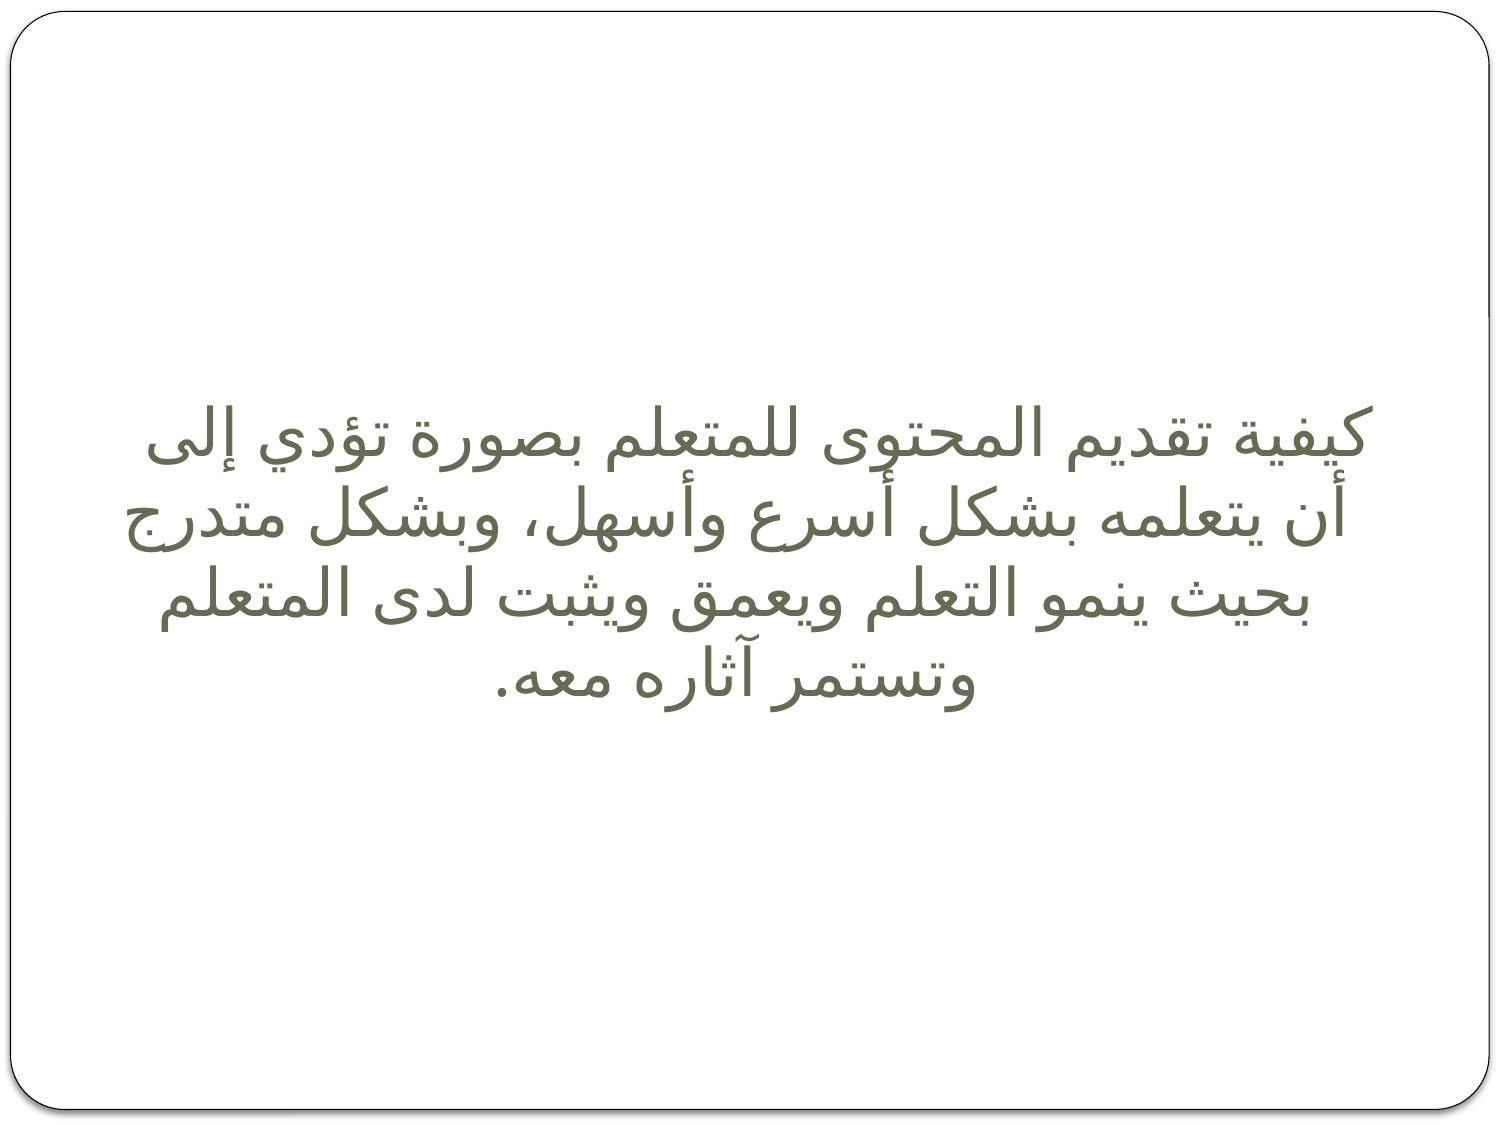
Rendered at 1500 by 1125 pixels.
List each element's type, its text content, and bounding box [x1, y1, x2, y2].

list كيفية تقديم المحتوى للمتعلم بصورة تؤدي إلى أن يتعلمه بشكل أسرع وأسهل، وبشكل متدرج بحيث ينمو التعلم ويعمق ويثبت لدى المتعلم وتستمر آثاره معه. [93, 105, 1425, 988]
